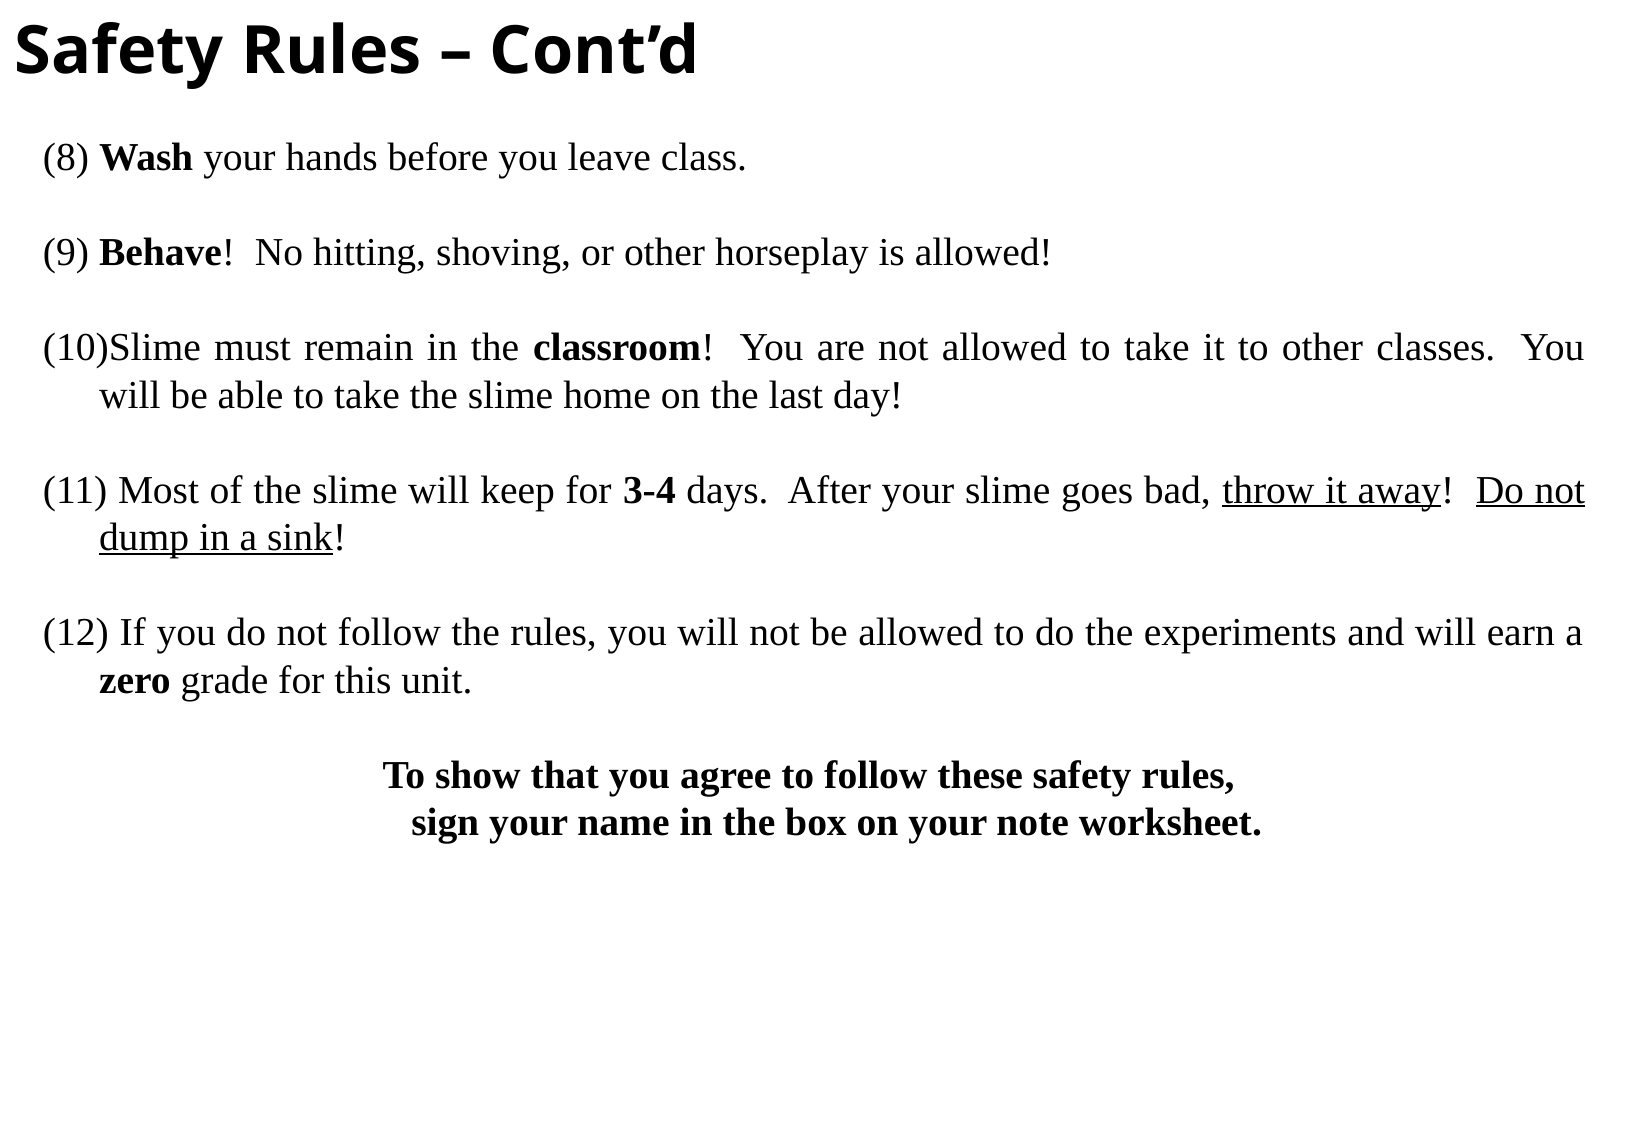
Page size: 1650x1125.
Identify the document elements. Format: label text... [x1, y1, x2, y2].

text_box Safety Rules – Cont’d [0, 0, 938, 95]
text_box (8) Wash your hands before you leave class. (9) Behave! No hitting, shoving, or other horseplay is allowed! Slime must remain in the classroom! You are not allowed to take it to other classes. You will be able to take the slime home on the last day! (11) Most of the slime will keep for 3-4 days. After your slime goes bad, throw it away! Do not dump in a sink! (12) If you do not follow the rules, you will not be allowed to do the experiments and will earn a zero grade for this unit. To show that you agree to follow these safety rules, sign your name in the box on your note worksheet. [28, 123, 1600, 851]
